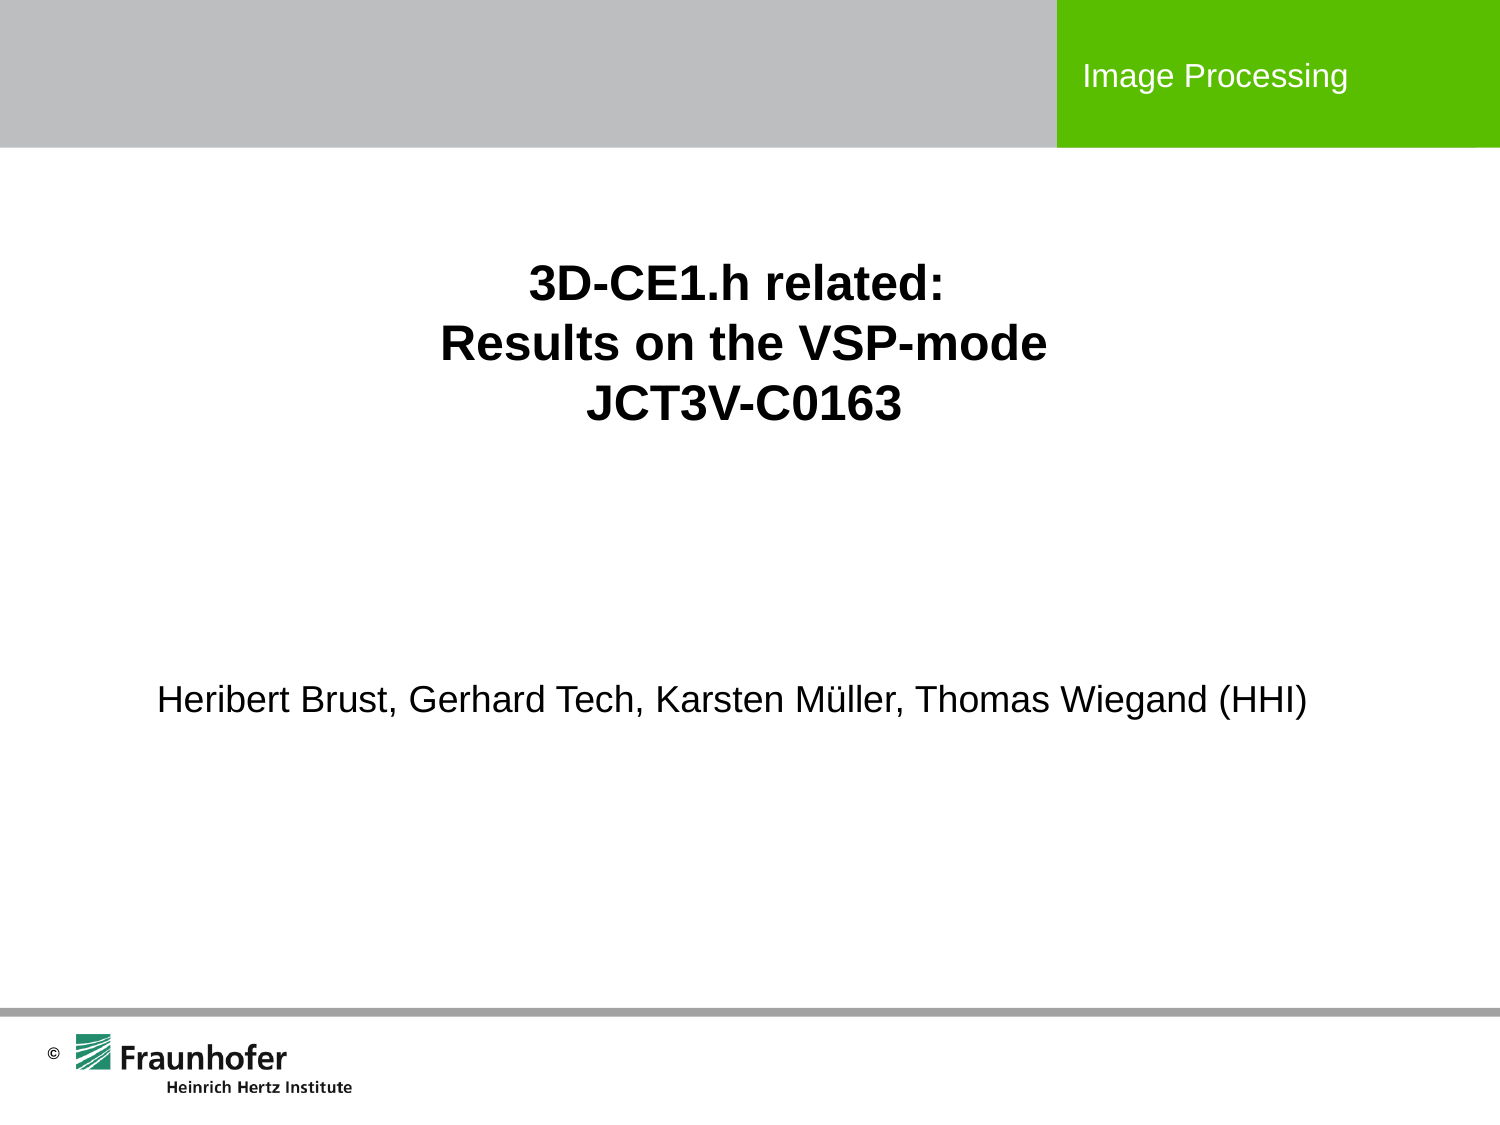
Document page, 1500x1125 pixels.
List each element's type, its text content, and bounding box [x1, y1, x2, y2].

text_box Heribert Brust, Gerhard Tech, Karsten Müller, Thomas Wiegand (HHI) [142, 667, 1324, 727]
text_box 3D-CE1.h related: Results on the VSP-mode JCT3V-C0163 [206, 243, 1282, 439]
picture [76, 1034, 352, 1093]
